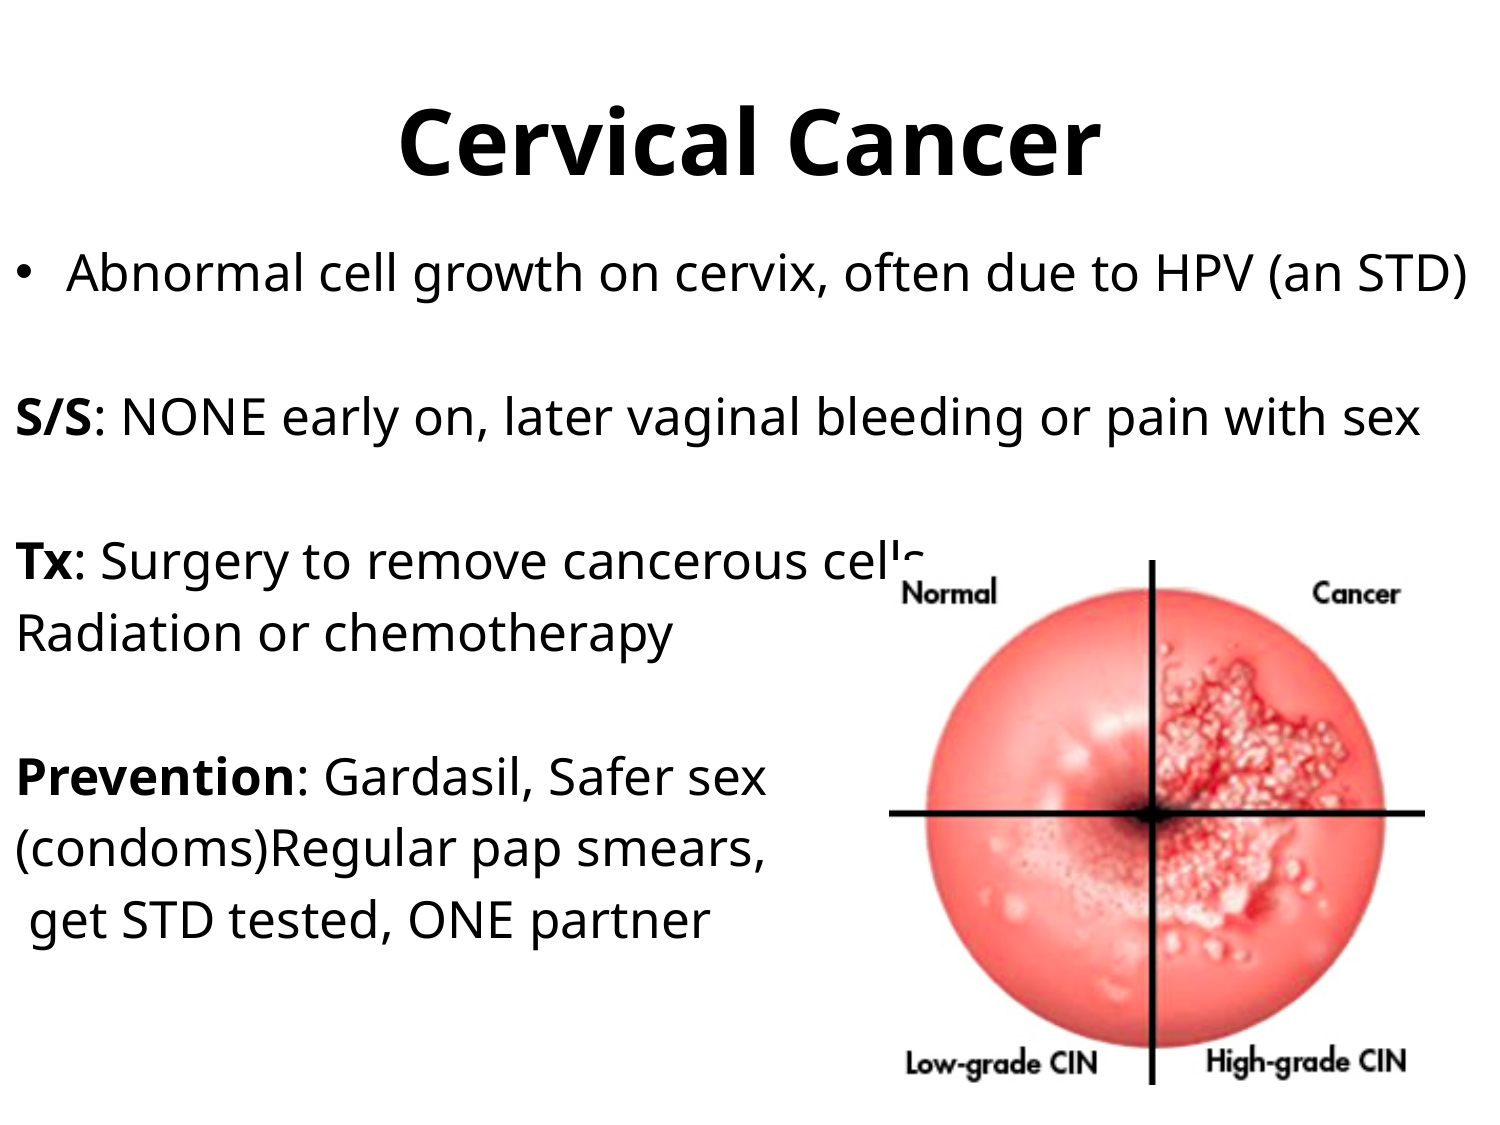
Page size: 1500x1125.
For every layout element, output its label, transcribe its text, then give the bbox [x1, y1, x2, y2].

title Cervical Cancer [75, 45, 1425, 232]
list Abnormal cell growth on cervix, often due to HPV (an STD) S/S: NONE early on, later vaginal bleeding or pain with sex Tx: Surgery to remove cancerous cells Radiation or chemotherapy Prevention: Gardasil, Safer sex (condoms)Regular pap smears, get STD tested, ONE partner [0, 232, 1500, 975]
picture [888, 560, 1426, 1085]
